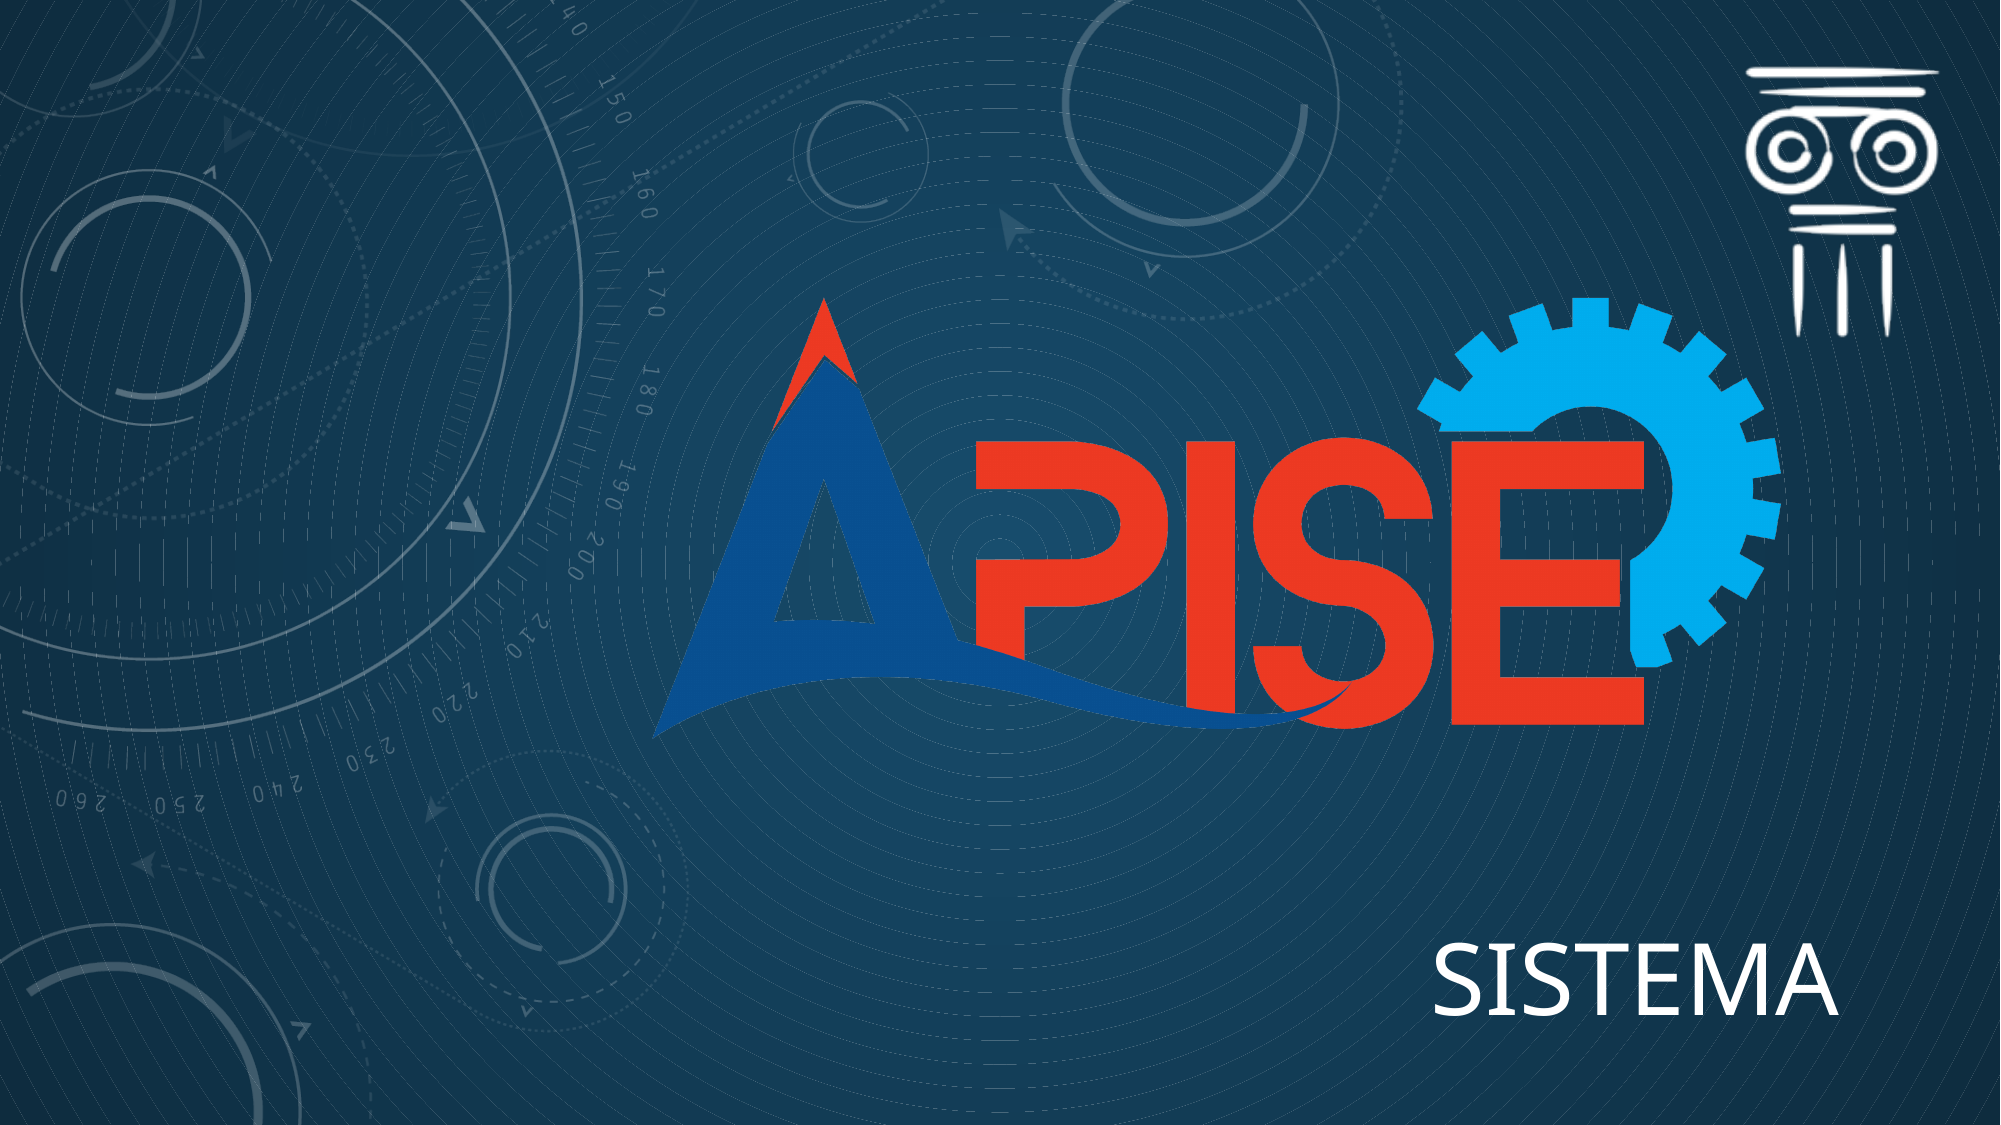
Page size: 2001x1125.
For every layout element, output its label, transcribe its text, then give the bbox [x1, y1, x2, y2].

title Sistema [1374, 891, 1856, 1044]
picture [0, 0, 2000, 1125]
